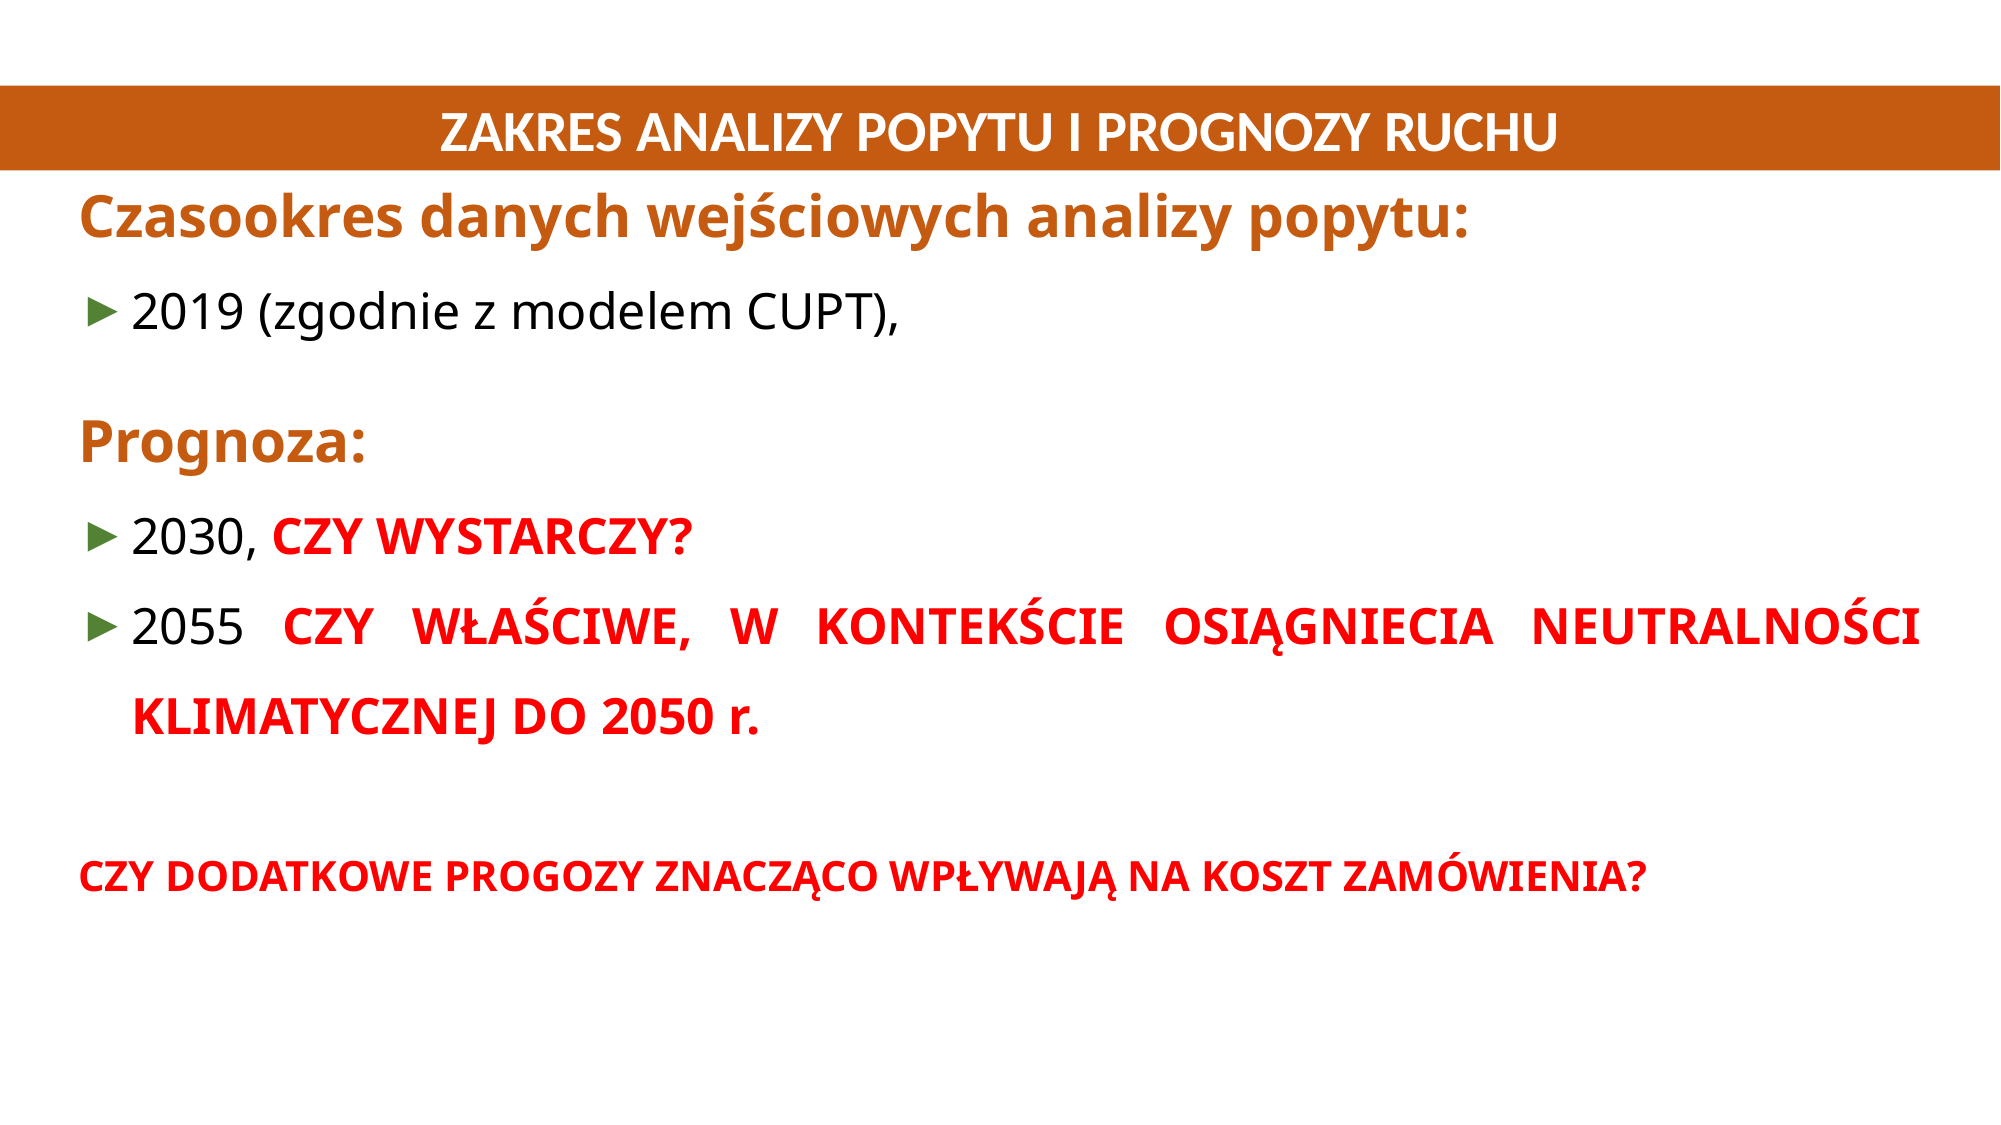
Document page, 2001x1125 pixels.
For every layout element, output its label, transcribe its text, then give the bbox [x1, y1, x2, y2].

text_box ZAKRES ANALIZY POPYTU I PROGNOZY RUCHU [0, 85, 2000, 171]
text_box Czasookres danych wejściowych analizy popytu: 2019 (zgodnie z modelem CUPT), Prognoza: 2030, CZY WYSTARCZY? 2055 CZY WŁAŚCIWE, W KONTEKŚCIE OSIĄGNIECIA NEUTRALNOŚCI KLIMATYCZNEJ DO 2050 r. CZY DODATKOWE PROGOZY ZNACZĄCO WPŁYWAJĄ NA KOSZT ZAMÓWIENIA? [63, 171, 1937, 855]
